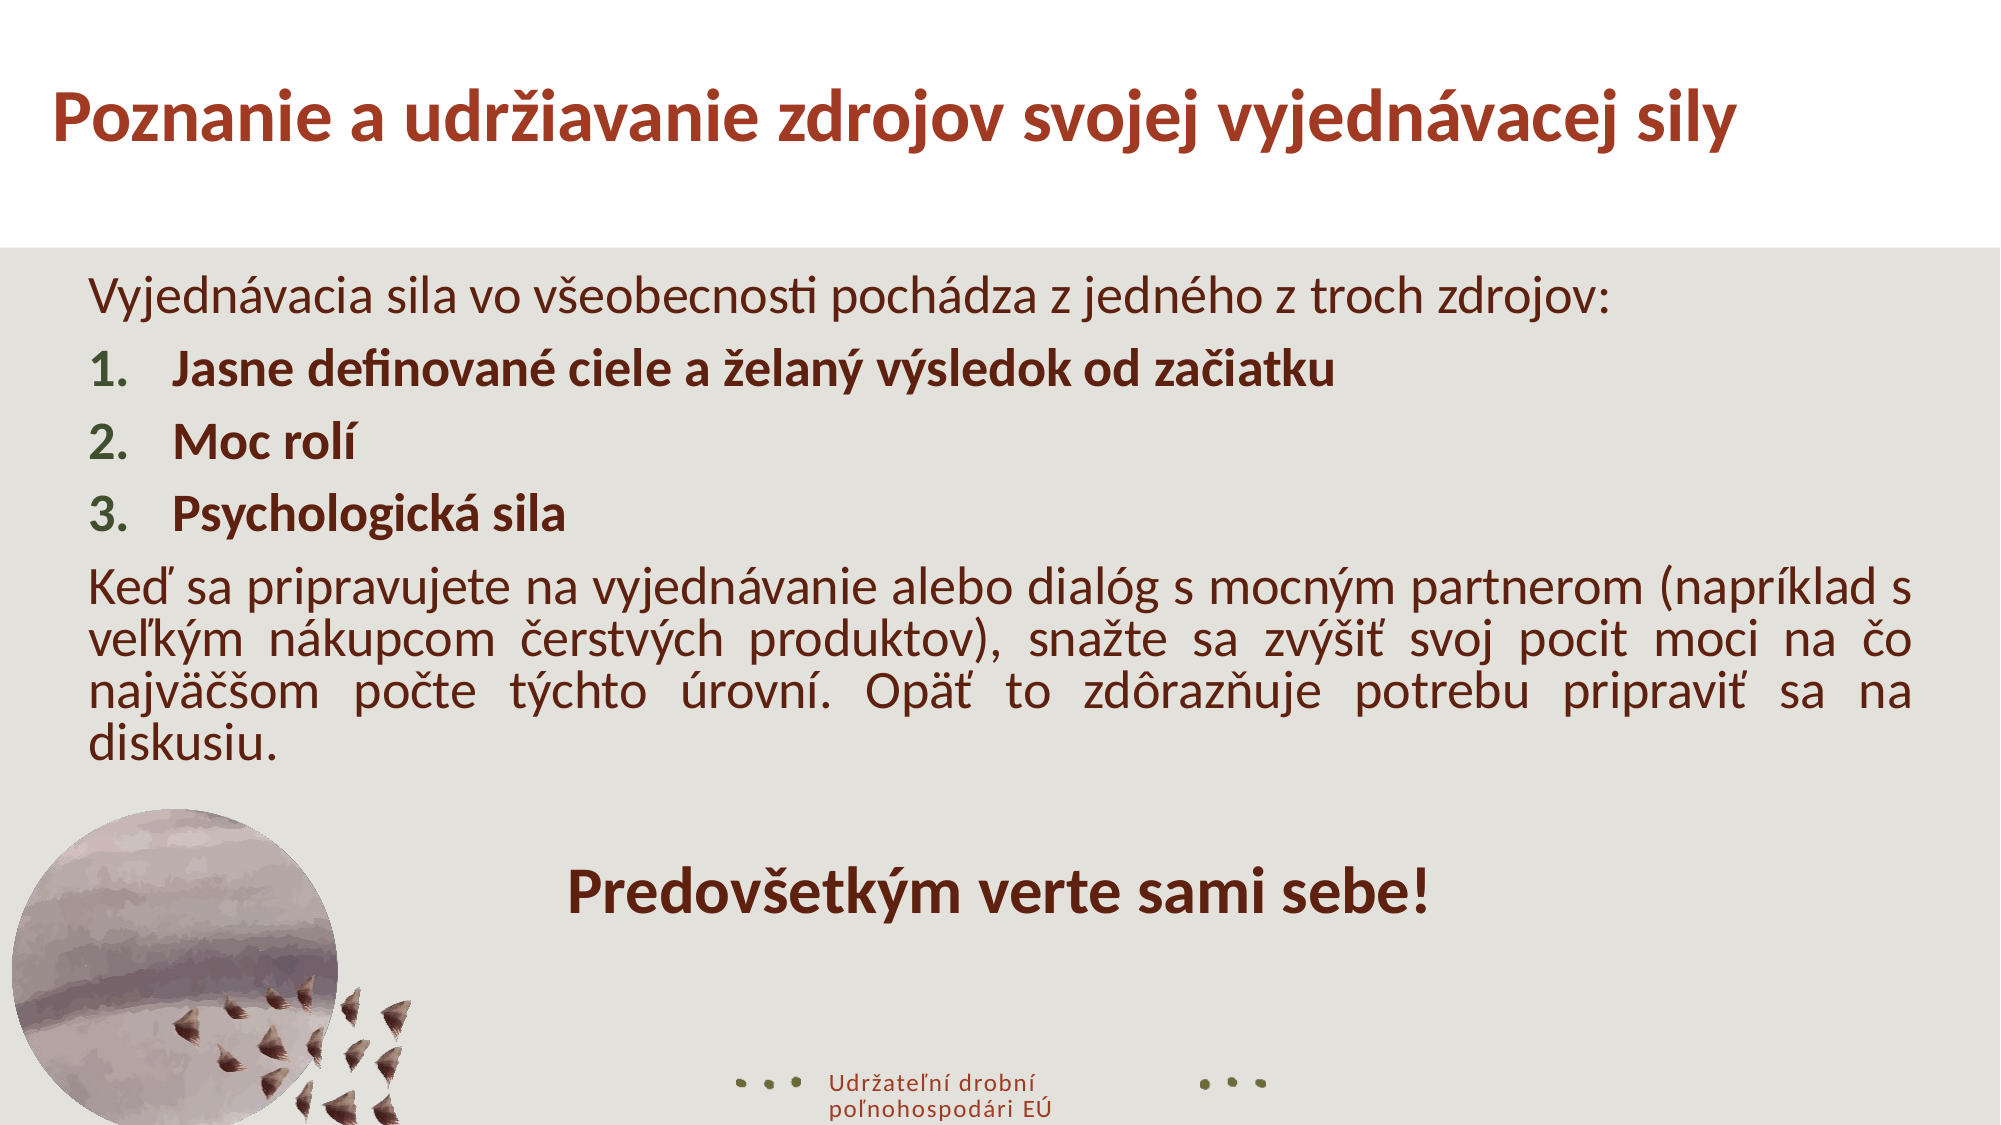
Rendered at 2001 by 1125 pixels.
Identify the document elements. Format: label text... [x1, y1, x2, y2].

picture [1, 735, 475, 1125]
picture [1196, 1047, 1270, 1120]
title Poznanie a udržiavanie zdrojov svojej vyjednávacej sily [50, 64, 1936, 254]
footer Udržateľní drobní poľnohospodári EÚ [826, 1070, 1172, 1125]
text_box Vyjednávacia sila vo všeobecnosti pochádza z jedného z troch zdrojov: Jasne definované ciele a želaný výsledok od začiatku Moc rolí Psychologická sila Keď sa pripravujete na vyjednávanie alebo dialóg s mocným partnerom (napríklad s veľkým nákupcom čerstvých produktov), snažte sa zvýšiť svoj pocit moci na čo najväčšom počte týchto úrovní. Opäť to zdôrazňuje potrebu pripraviť sa na diskusiu. Predovšetkým verte sami sebe! [86, 249, 1914, 928]
picture [732, 1046, 805, 1120]
